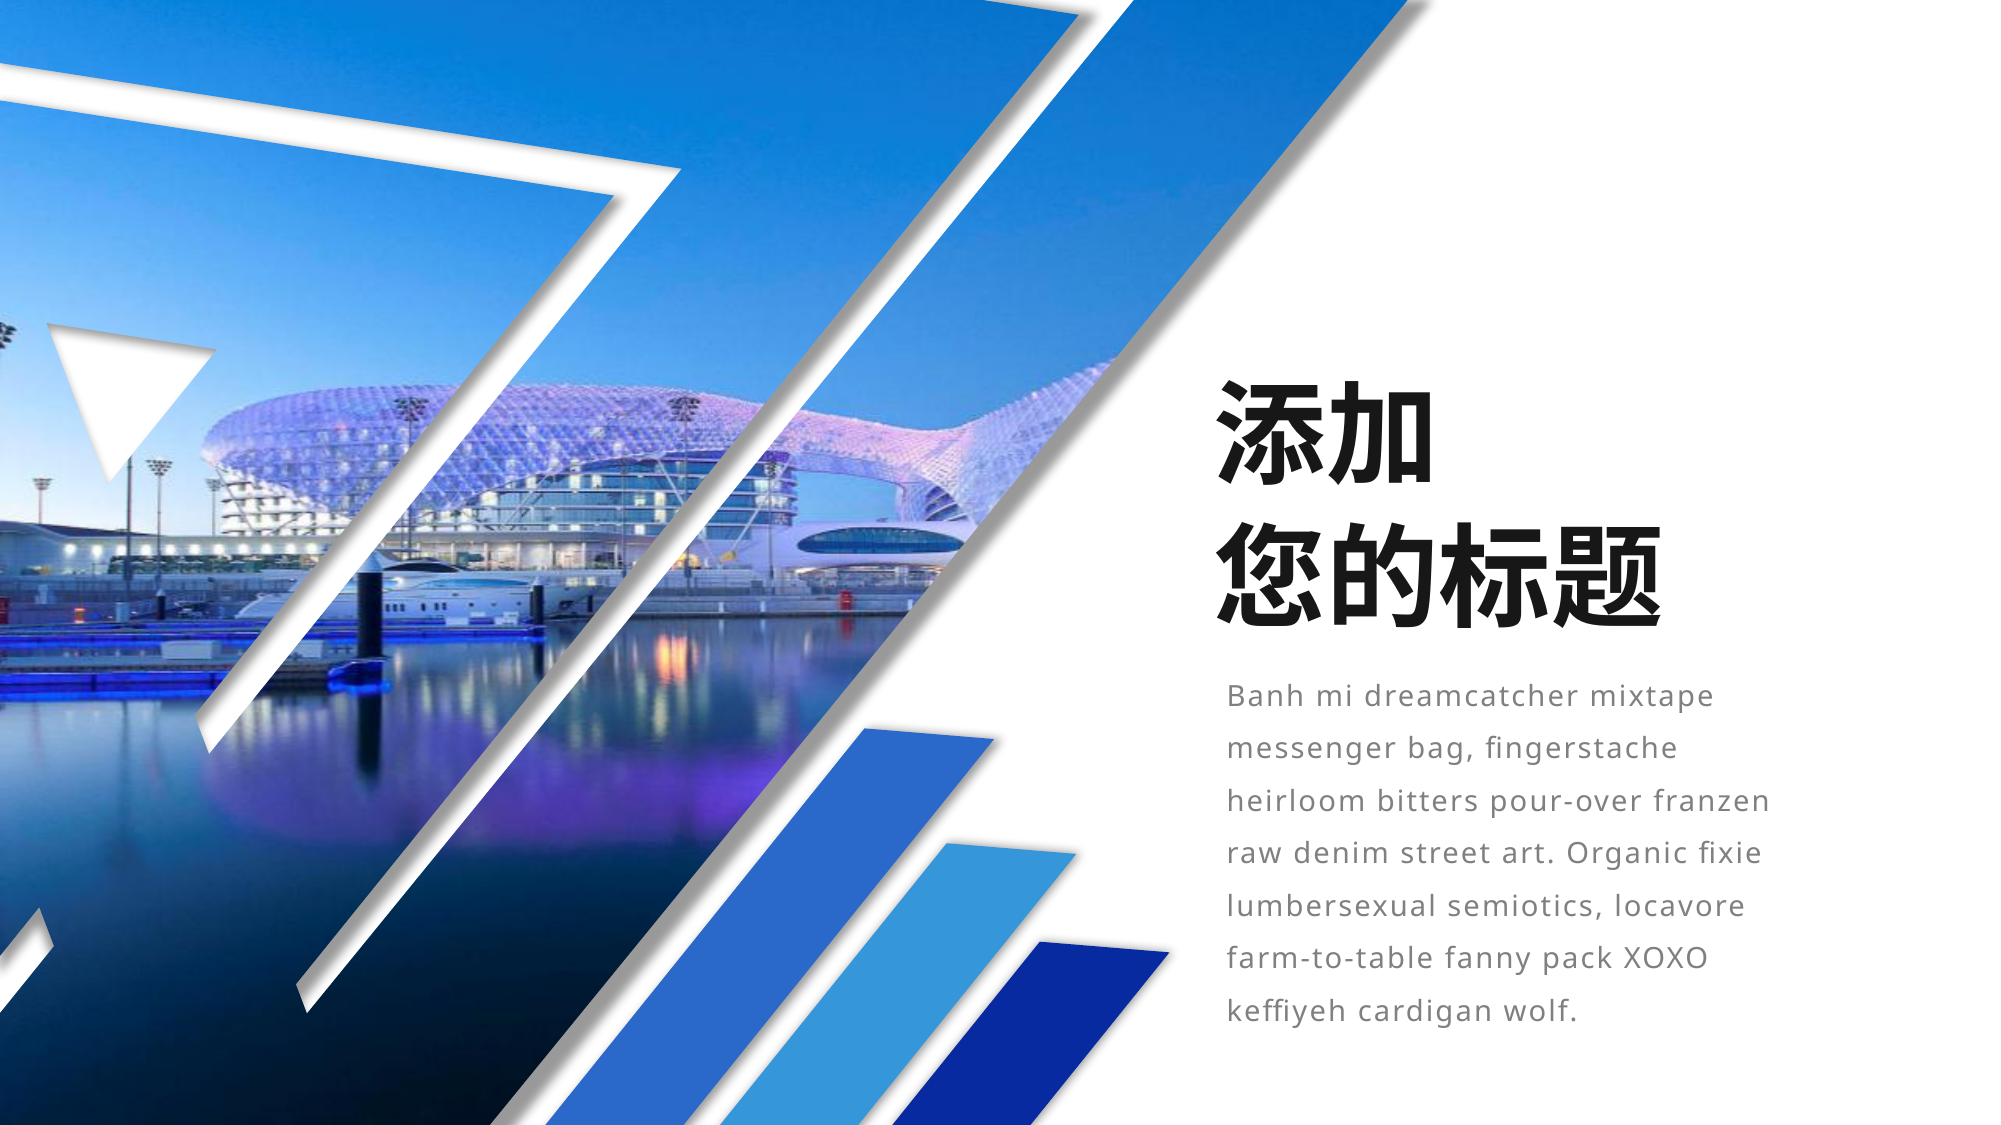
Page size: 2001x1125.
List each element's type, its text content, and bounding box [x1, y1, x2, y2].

text_box 添加 您的标题 [1408, 371, 1954, 619]
text_box Banh mi dreamcatcher mixtape messenger bag, fingerstache heirloom bitters pour-over franzen raw denim street art. Organic fixie lumbersexual semiotics, locavore farm-to-table fanny pack XOXO keffiyeh cardigan wolf. [1408, 652, 1818, 1035]
picture [0, 0, 1408, 1125]
